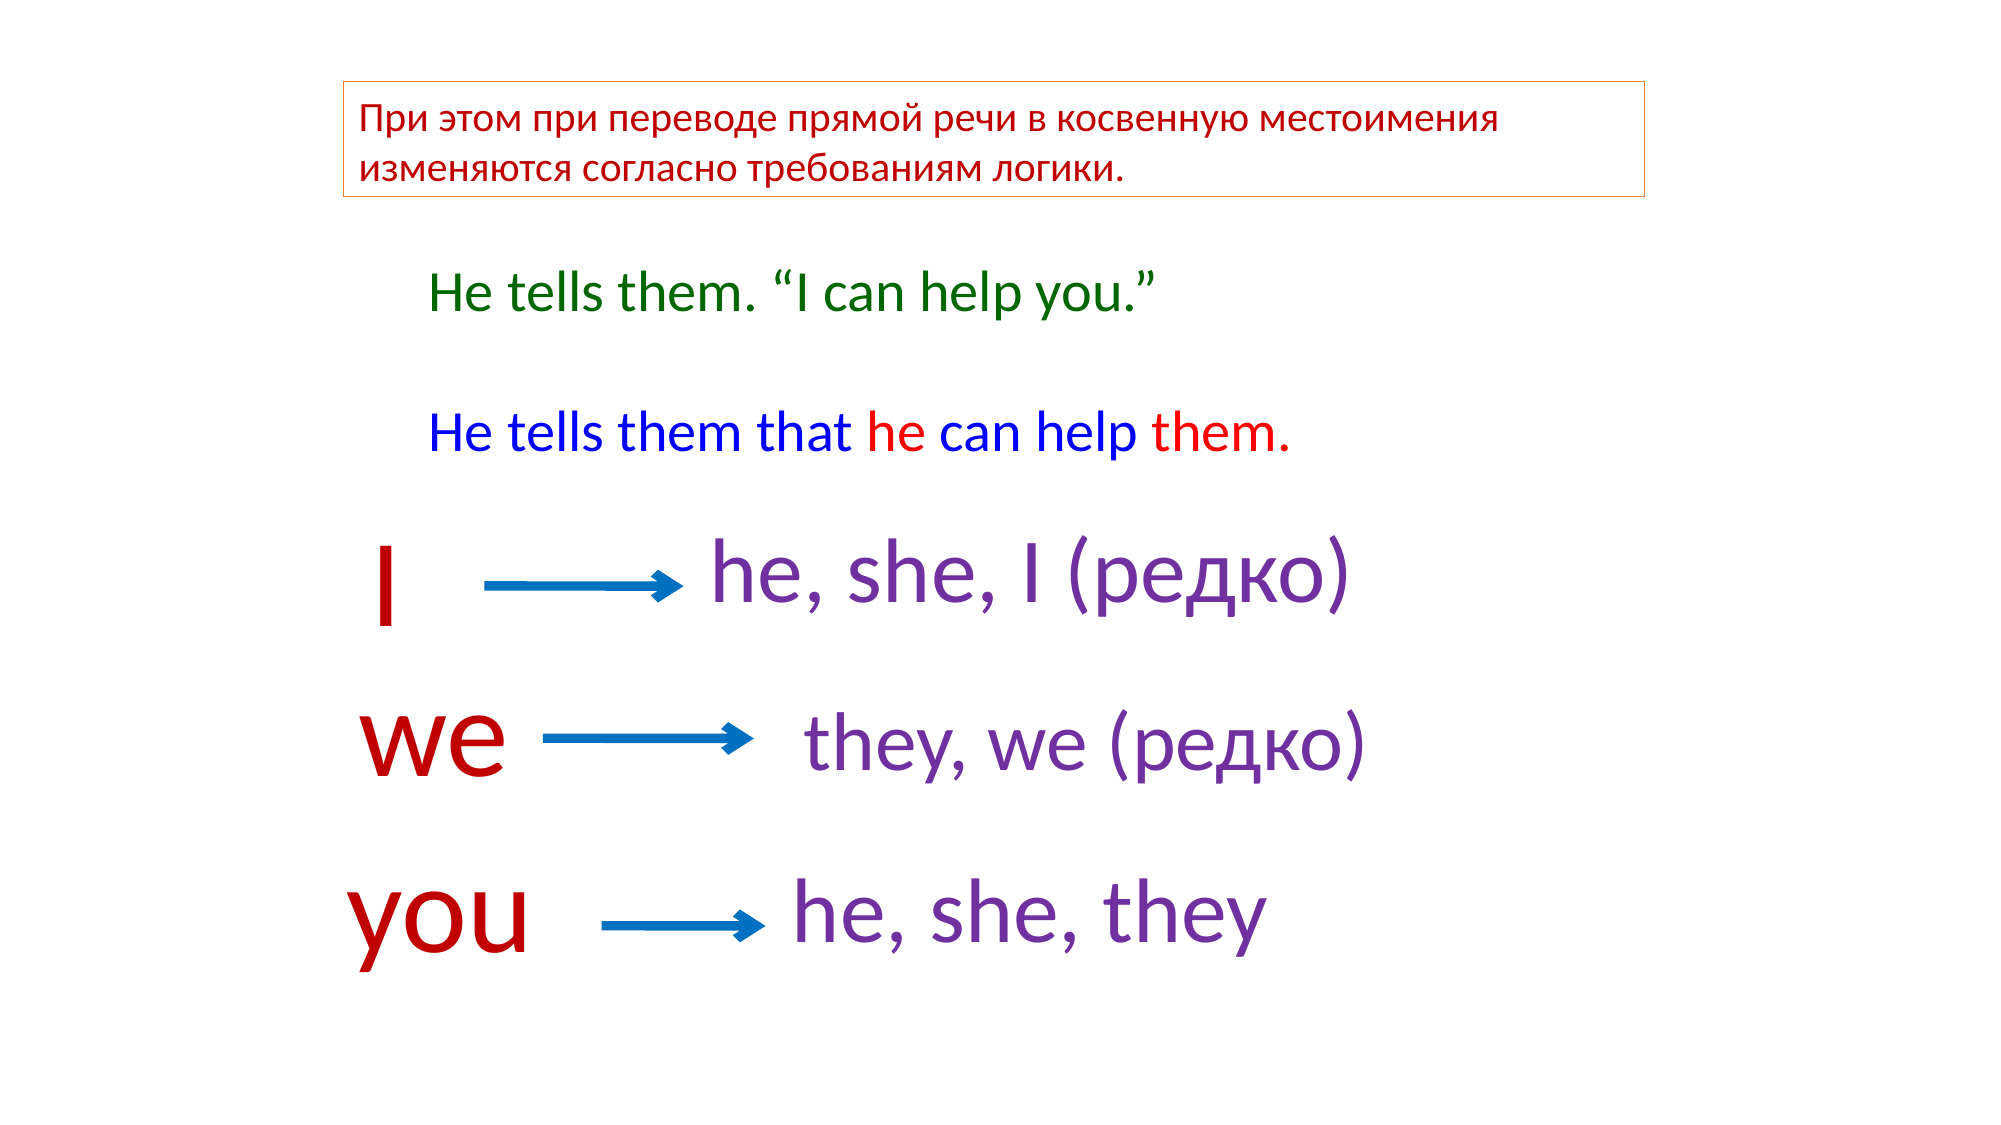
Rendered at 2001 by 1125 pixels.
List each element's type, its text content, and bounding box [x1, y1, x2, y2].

text_box He tells them. “I can help you.” He tells them that he can help them. [414, 246, 1563, 471]
text_box he, she, they [777, 843, 1284, 969]
text_box they, we (редко) [789, 679, 1404, 795]
text_box I [355, 468, 451, 644]
text_box При этом при переводе прямой речи в косвенную местоимения изменяются согласно требованиям логики. [343, 81, 1645, 197]
text_box you [331, 820, 577, 985]
text_box we [343, 644, 553, 810]
text_box he, she, I (редко) [694, 503, 1369, 629]
